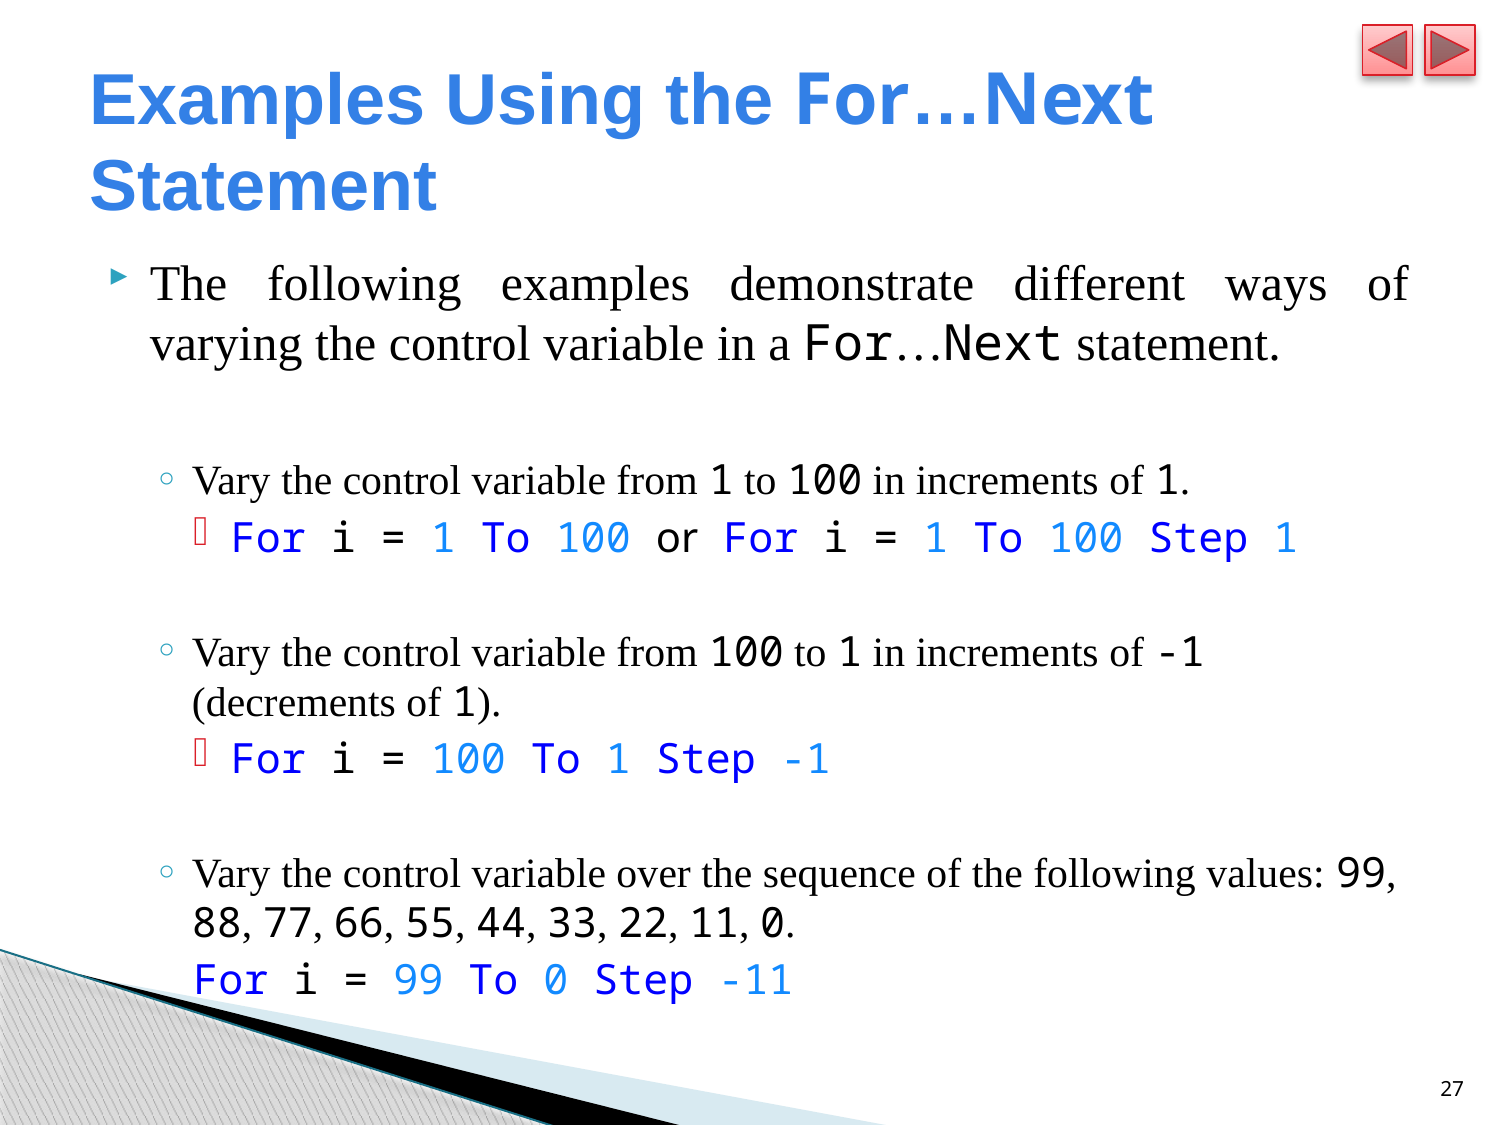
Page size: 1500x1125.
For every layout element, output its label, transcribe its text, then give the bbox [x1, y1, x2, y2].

title Examples Using the For…Next Statement [75, 45, 1425, 233]
slide_number 27 [1418, 1051, 1479, 1112]
list The following examples demonstrate different ways of varying the control variable in a For…Next statement. Vary the control variable from 1 to 100 in increments of 1. For i = 1 To 100 or For i = 1 To 100 Step 1 Vary the control variable from 100 to 1 in increments of -1 (decrements of 1). For i = 100 To 1 Step -1 Vary the control variable over the sequence of the following values: 99, 88, 77, 66, 55, 44, 33, 22, 11, 0. For i = 99 To 0 Step -11 [74, 242, 1426, 986]
